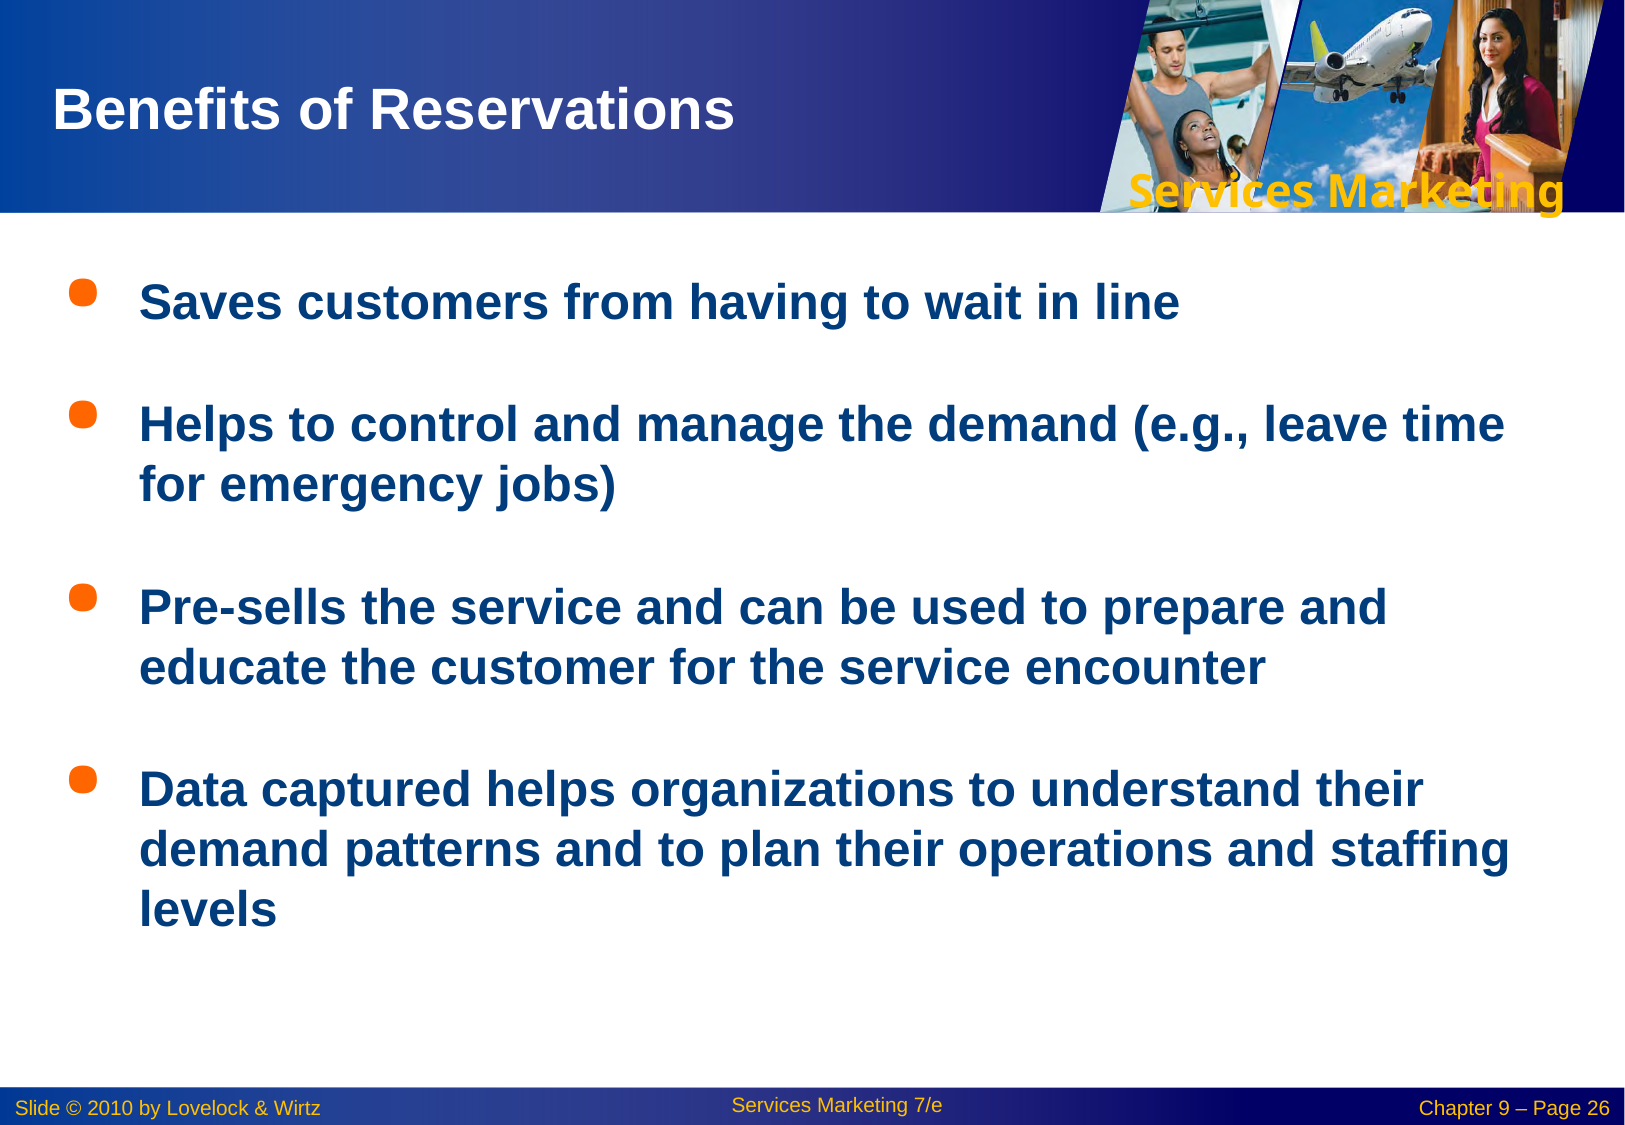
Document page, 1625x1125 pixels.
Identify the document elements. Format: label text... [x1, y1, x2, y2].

title Benefits of Reservations [36, 37, 1088, 176]
picture [1100, 0, 1604, 213]
list Saves customers from having to wait in line Helps to control and manage the demand (e.g., leave time for emergency jobs) Pre-sells the service and can be used to prepare and educate the customer for the service encounter Data captured helps organizations to understand their demand patterns and to plan their operations and staffing levels [49, 261, 1588, 1051]
picture [1162, 186, 1172, 192]
picture [1546, 187, 1556, 202]
